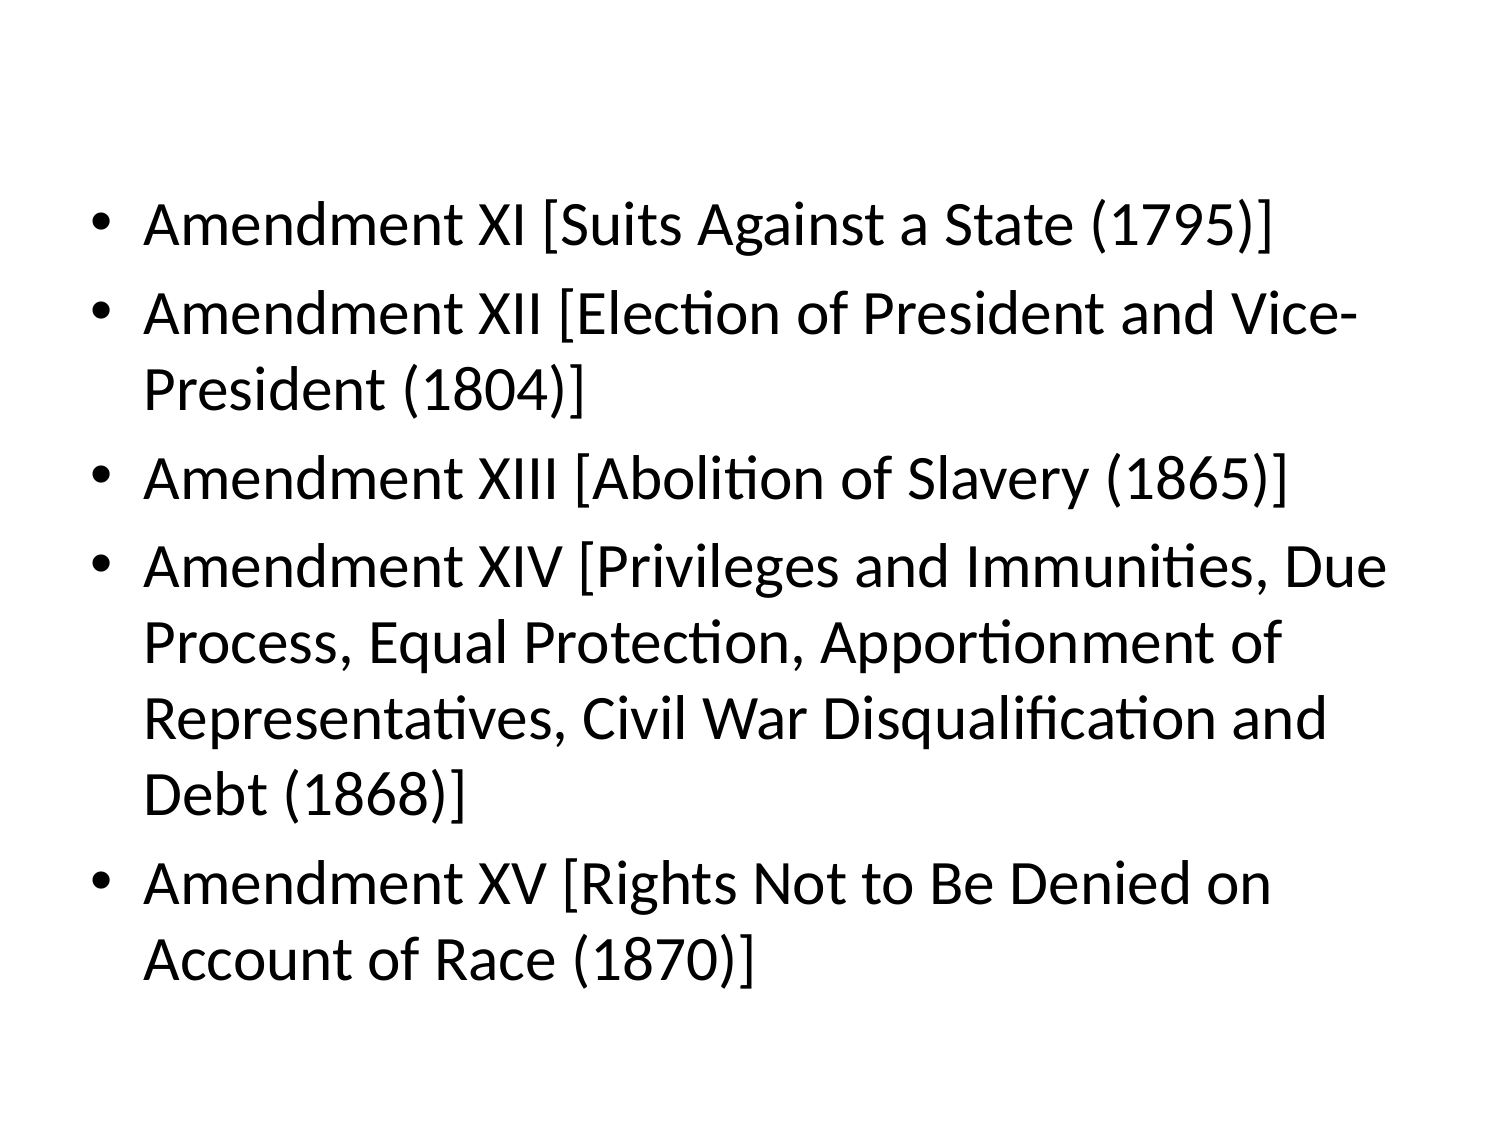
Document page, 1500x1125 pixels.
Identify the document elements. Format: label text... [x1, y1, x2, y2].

list Amendment XI [Suits Against a State (1795)] Amendment XII [Election of President and Vice-President (1804)] Amendment XIII [Abolition of Slavery (1865)] Amendment XIV [Privileges and Immunities, Due Process, Equal Protection, Apportionment of Representatives, Civil War Disqualification and Debt (1868)] Amendment XV [Rights Not to Be Denied on Account of Race (1870)] [75, 174, 1425, 1005]
